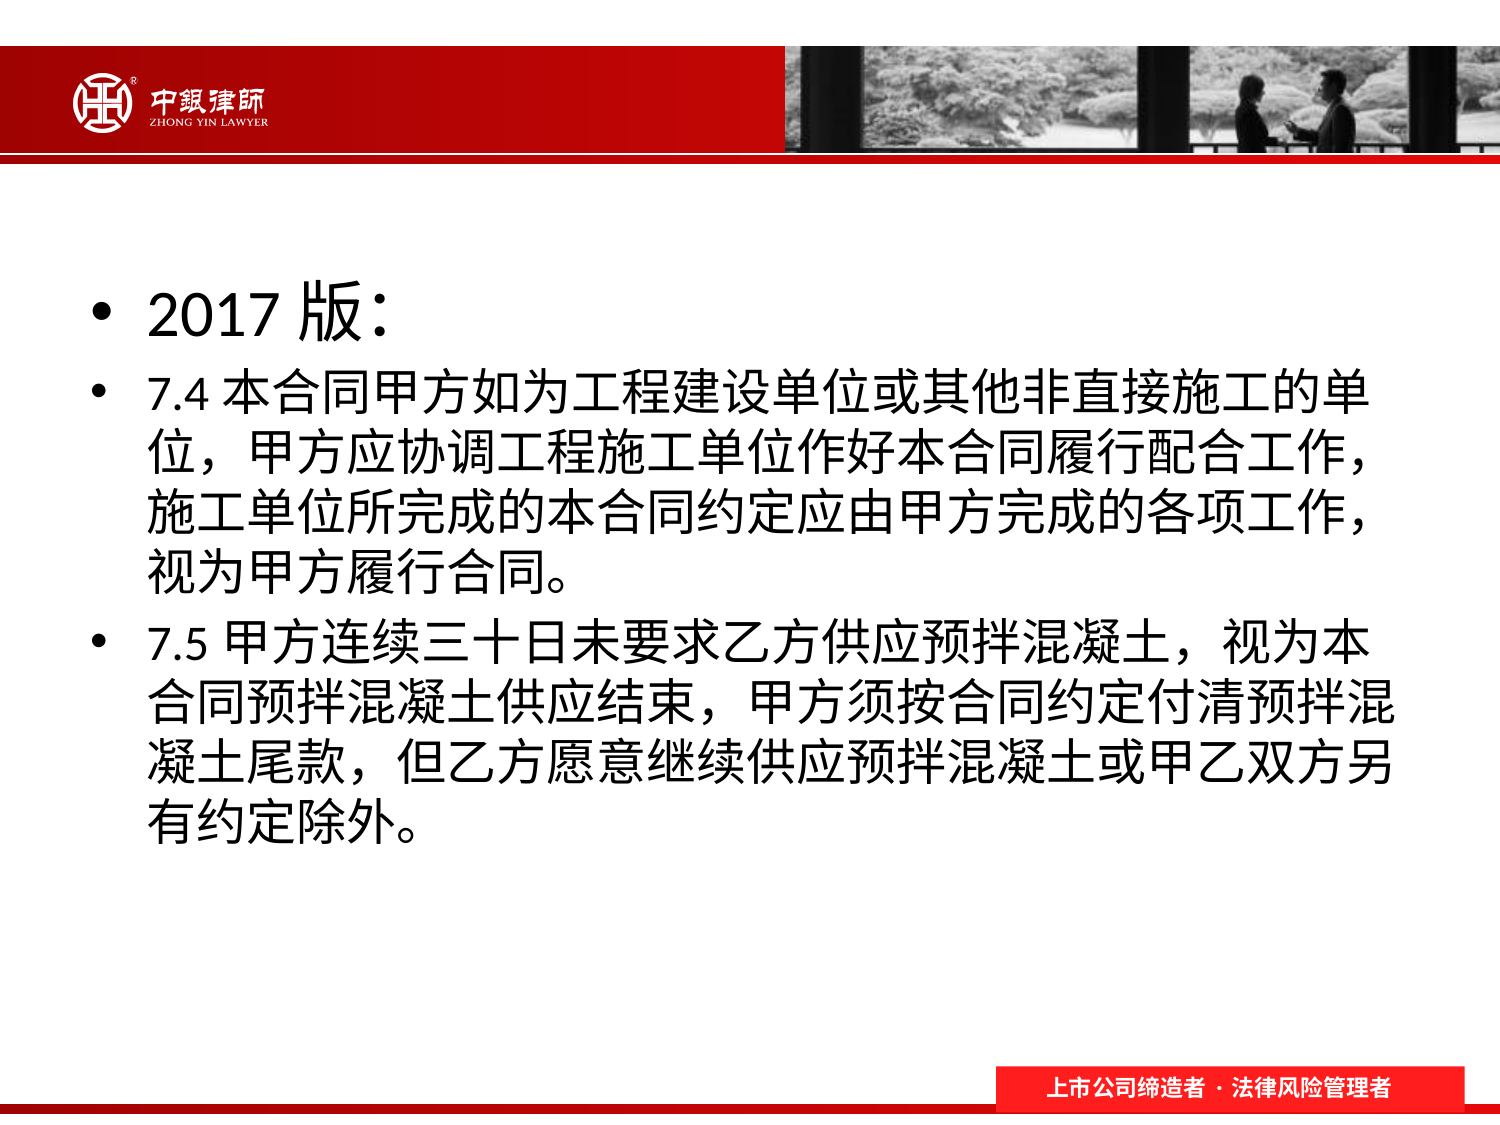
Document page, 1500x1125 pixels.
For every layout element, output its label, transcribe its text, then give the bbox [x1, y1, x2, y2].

picture [73, 73, 268, 133]
list 2017版： 7.4本合同甲方如为工程建设单位或其他非直接施工的单位，甲方应协调工程施工单位作好本合同履行配合工作，施工单位所完成的本合同约定应由甲方完成的各项工作，视为甲方履行合同。 7.5甲方连续三十日未要求乙方供应预拌混凝土，视为本合同预拌混凝土供应结束，甲方须按合同约定付清预拌混凝土尾款，但乙方愿意继续供应预拌混凝土或甲乙双方另有约定除外。 [75, 262, 1425, 1005]
